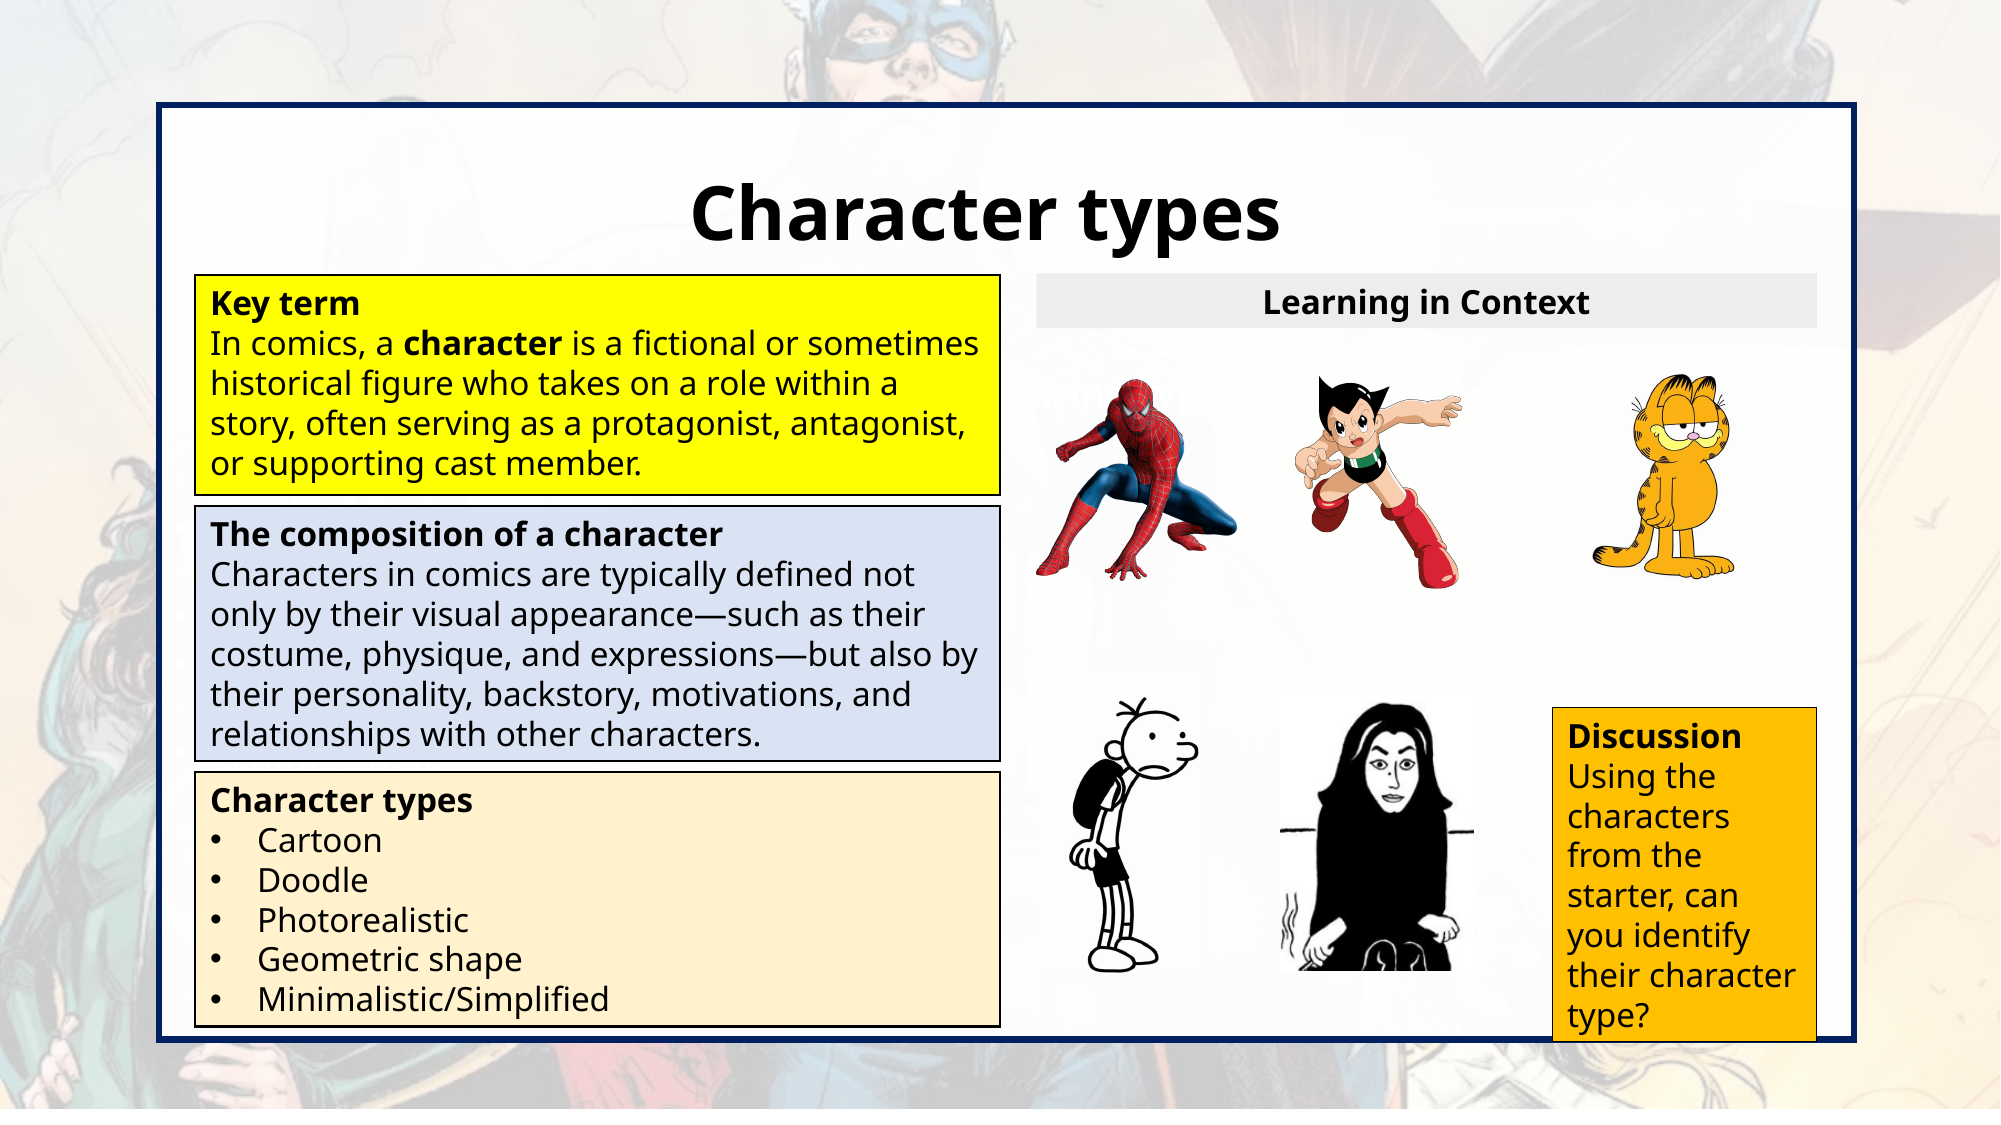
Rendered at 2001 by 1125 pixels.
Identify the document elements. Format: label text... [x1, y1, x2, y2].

picture [1279, 368, 1480, 593]
text_box Discussion Using the characters from the starter, can you identify their character type? [1552, 707, 1817, 1042]
text_box Key term In comics, a character is a fictional or sometimes historical figure who takes on a role within a story, often serving as a protagonist, antagonist, or supporting cast member. [194, 274, 1001, 496]
picture [1591, 370, 1739, 581]
text_box Learning in Context [1036, 273, 1817, 329]
text_box The composition of a character Characters in comics are typically defined not only by their visual appearance—such as their costume, physique, and expressions—but also by their personality, backstory, motivations, and relationships with other characters. [194, 505, 1001, 762]
text_box Character types Cartoon Doodle Photorealistic Geometric shape Minimalistic/Simplified [194, 771, 1001, 1028]
picture [1279, 695, 1474, 971]
picture [1036, 379, 1237, 581]
text_box For this unit, you need to understand the following types of animation: Stop motion/Claymation Time-lapse Motion capture Computer generated imagery (CGI) Cel animation Cut out Flipbook animation [158, 104, 1855, 1041]
picture [1036, 666, 1202, 974]
text_box Character types [195, 158, 1776, 264]
